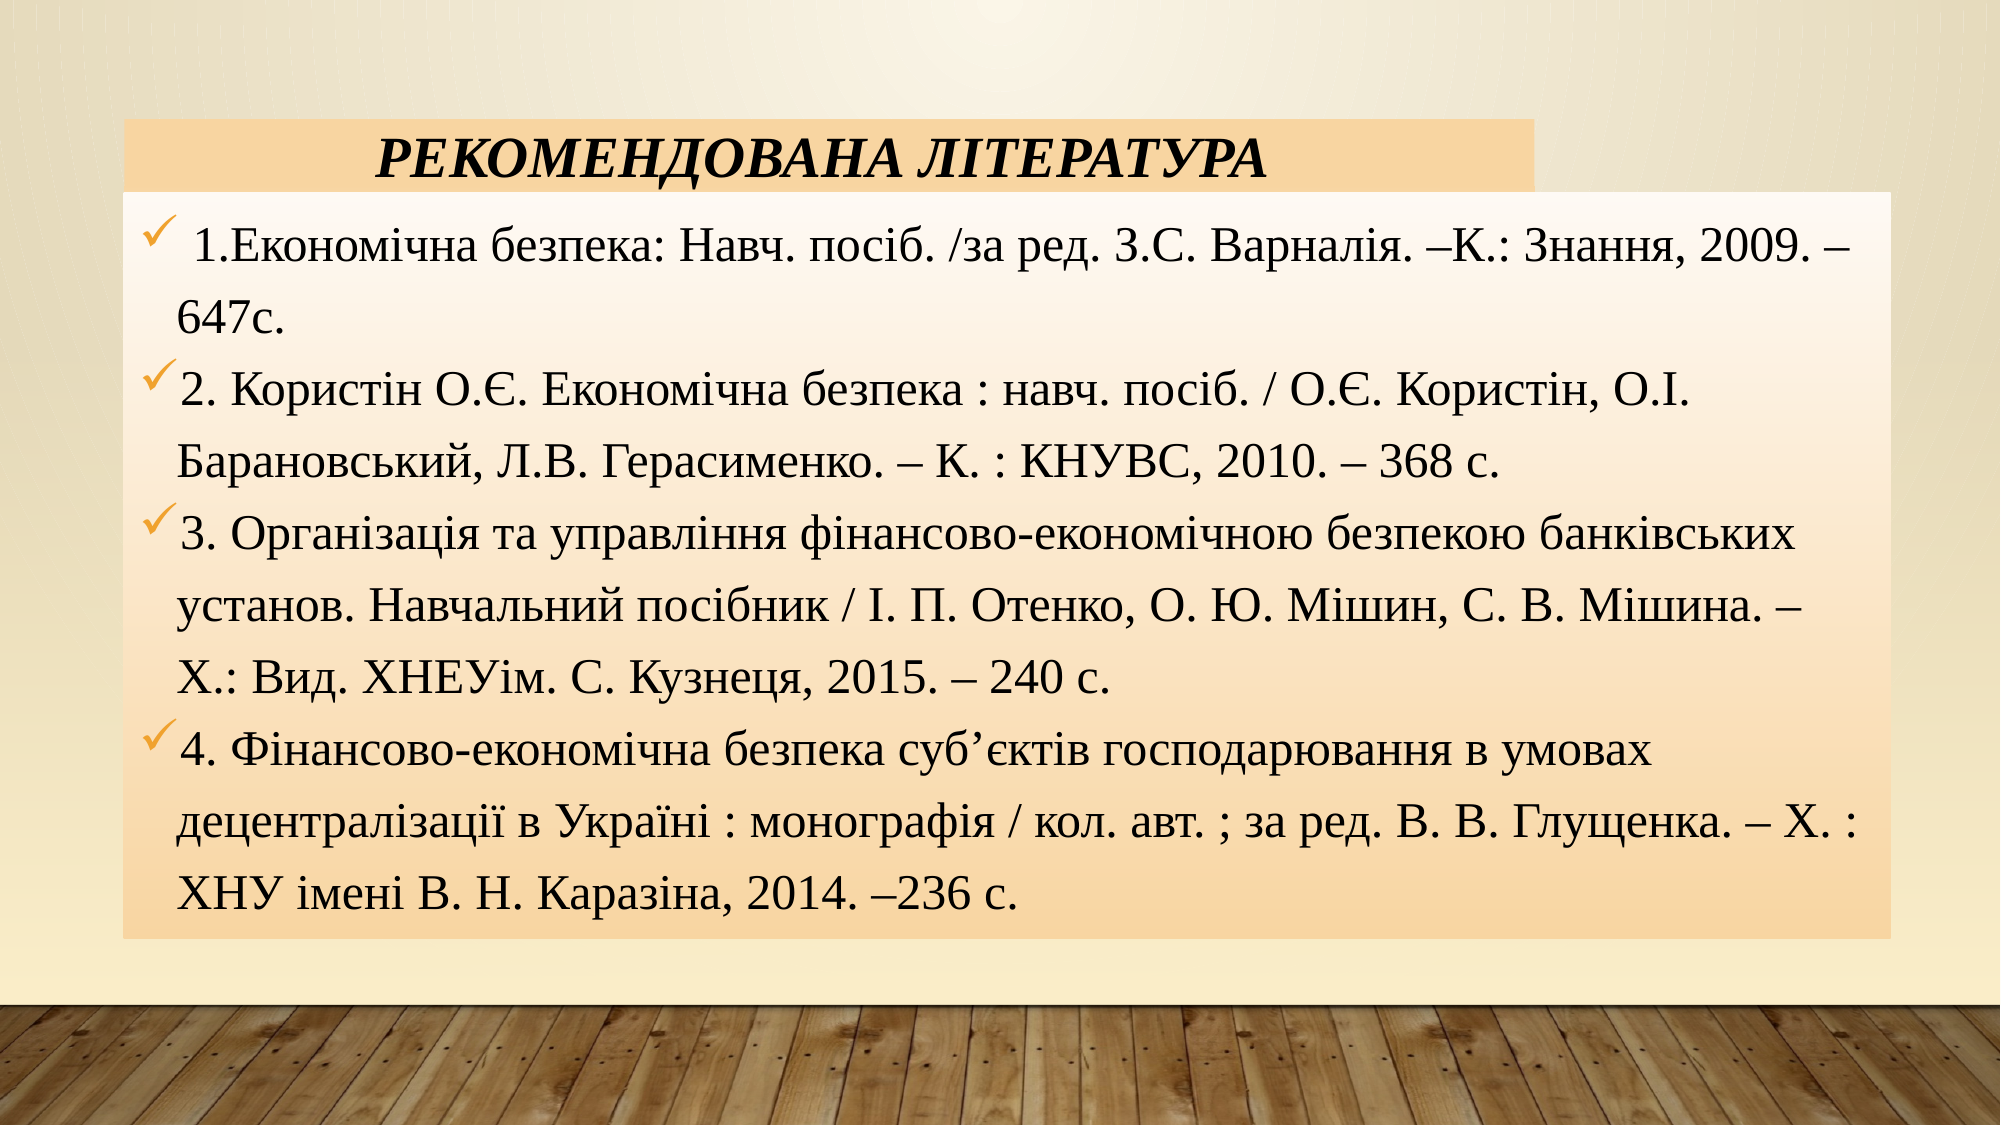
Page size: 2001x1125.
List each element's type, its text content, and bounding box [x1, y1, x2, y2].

picture [0, 1005, 2000, 1125]
title РЕКОМЕНДОВАНА ЛІТЕРАТУРА [124, 119, 1535, 192]
list 1.Економічна безпека: Навч. посіб. /за ред. З.С. Варналія. –К.: Знання, 2009. –647с. 2. Користін О.Є. Економічна безпека : навч. посіб. / О.Є. Користін, О.І. Барановський, Л.В. Герасименко. – К. : КНУВС, 2010. – 368 с. 3. Організація та управління фінансово-економічною безпекою банківських установ. Навчальний посібник / І. П. Отенко, О. Ю. Мішин, С. В. Мішина. – Х.: Вид. ХНЕУім. С. Кузнеця, 2015. – 240 с. 4. Фінансово-економічна безпека суб’єктів господарювання в умовах децентралізації в Україні : монографія / кол. авт. ; за ред. В. В. Глущенка. – Х. : ХНУ імені В. Н. Каразіна, 2014. –236 c. [123, 192, 1891, 939]
